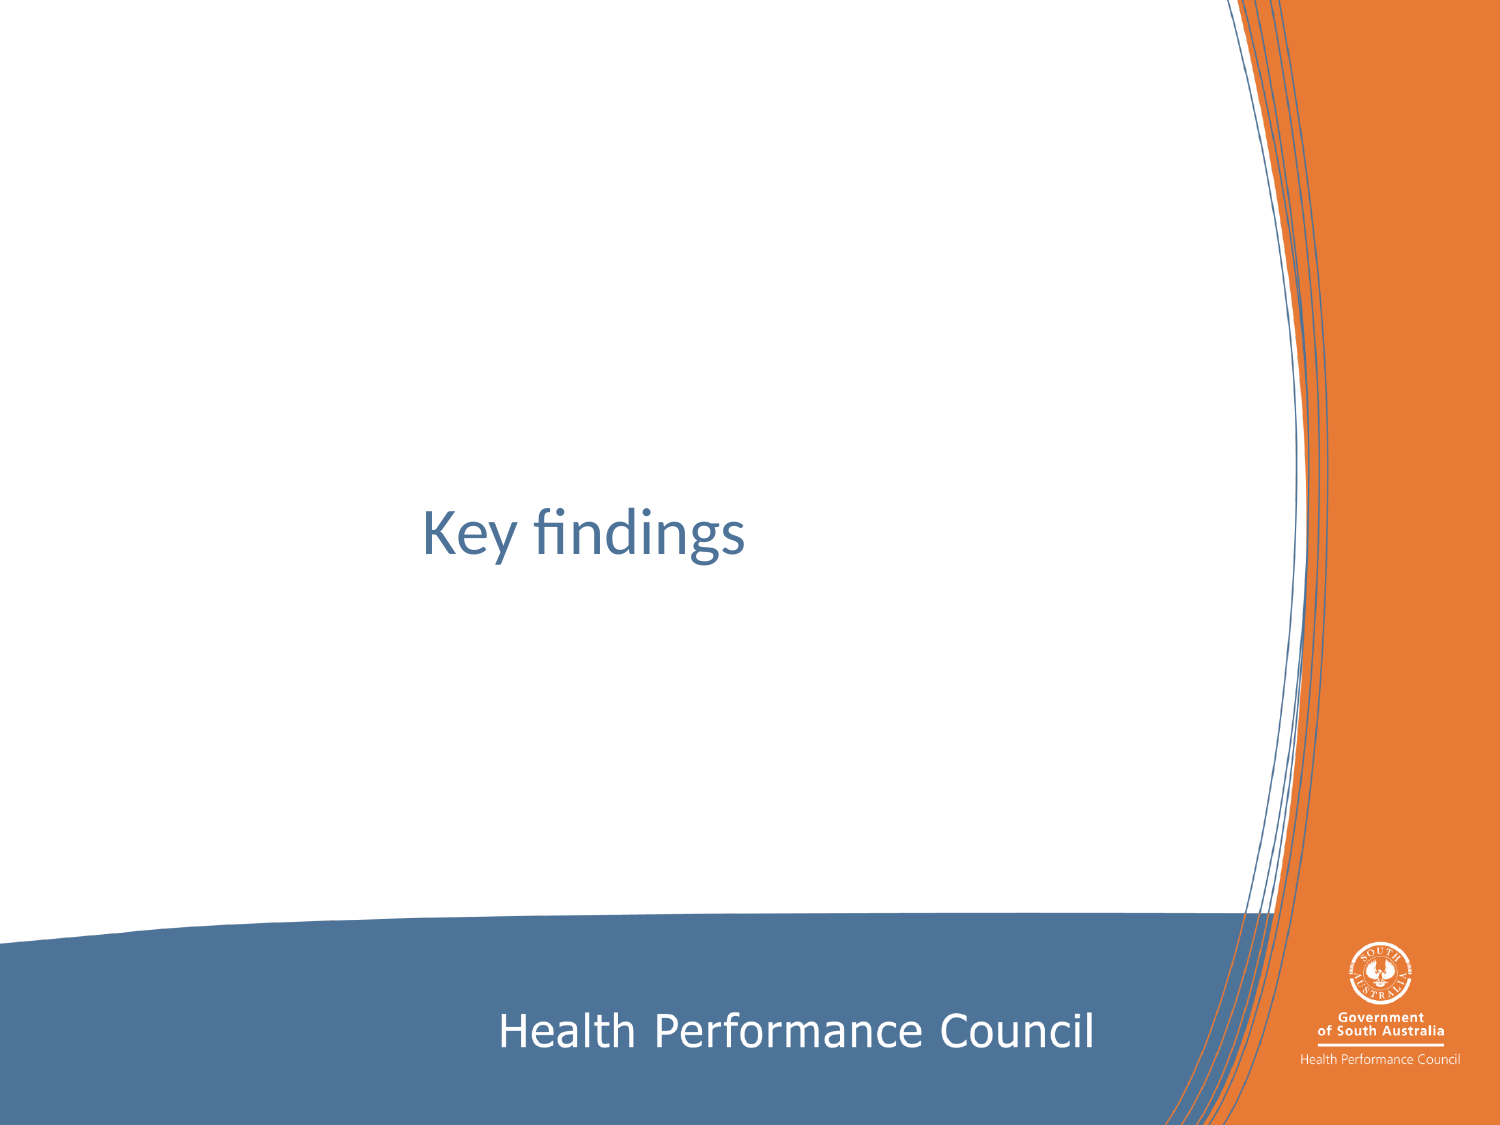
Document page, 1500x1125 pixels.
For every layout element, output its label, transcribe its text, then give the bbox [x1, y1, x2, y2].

picture [0, 0, 1500, 1125]
title Key findings [407, 480, 1430, 704]
